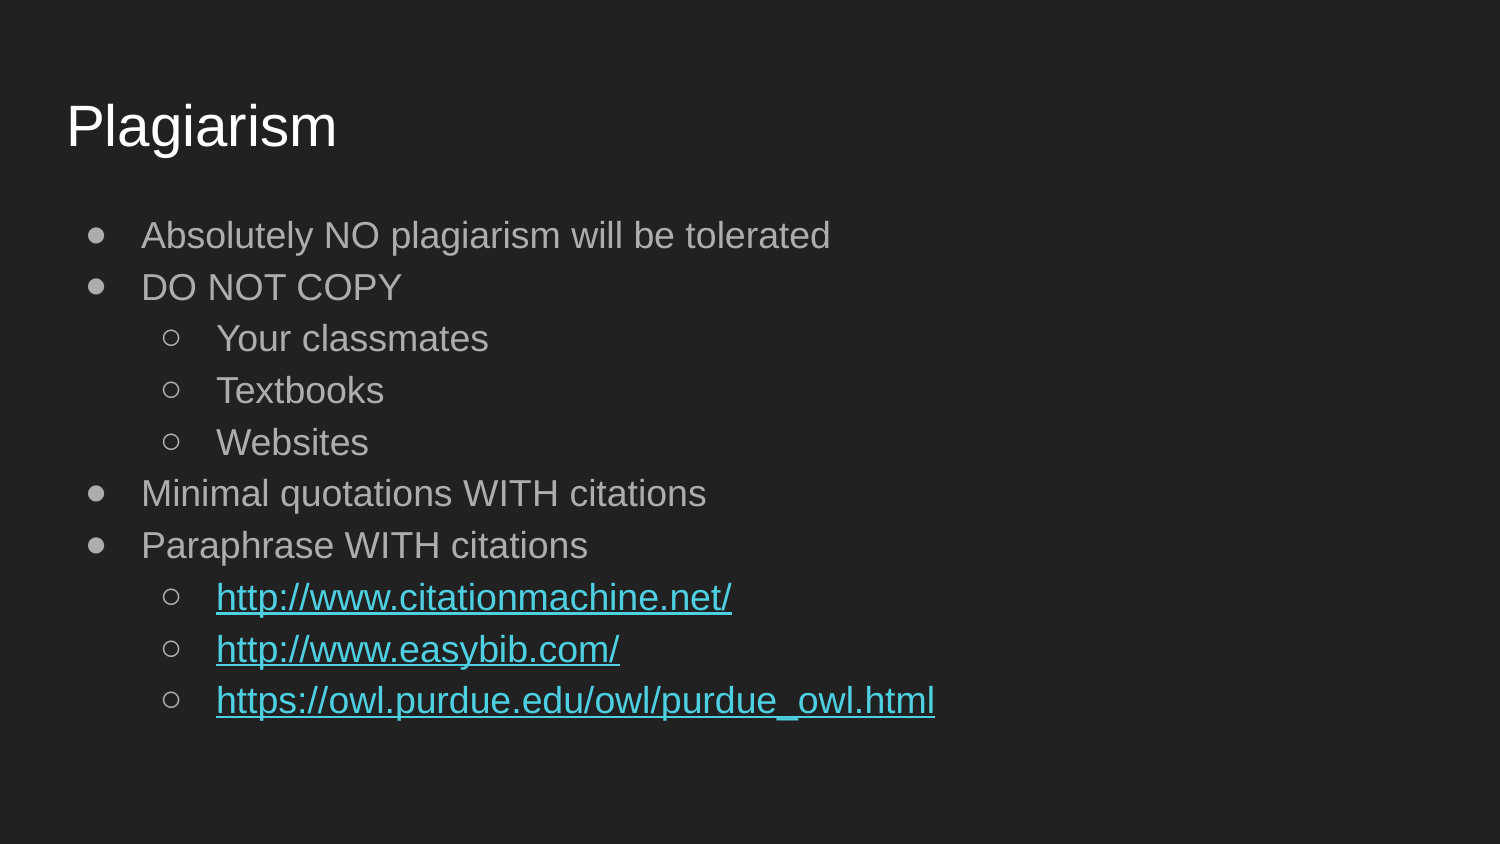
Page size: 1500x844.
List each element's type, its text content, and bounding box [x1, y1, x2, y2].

title Plagiarism [51, 72, 1449, 167]
list Absolutely NO plagiarism will be tolerated DO NOT COPY Your classmates Textbooks Websites Minimal quotations WITH citations Paraphrase WITH citations http://www.citationmachine.net/ http://www.easybib.com/ https://owl.purdue.edu/owl/purdue_owl.html [51, 189, 1449, 750]
